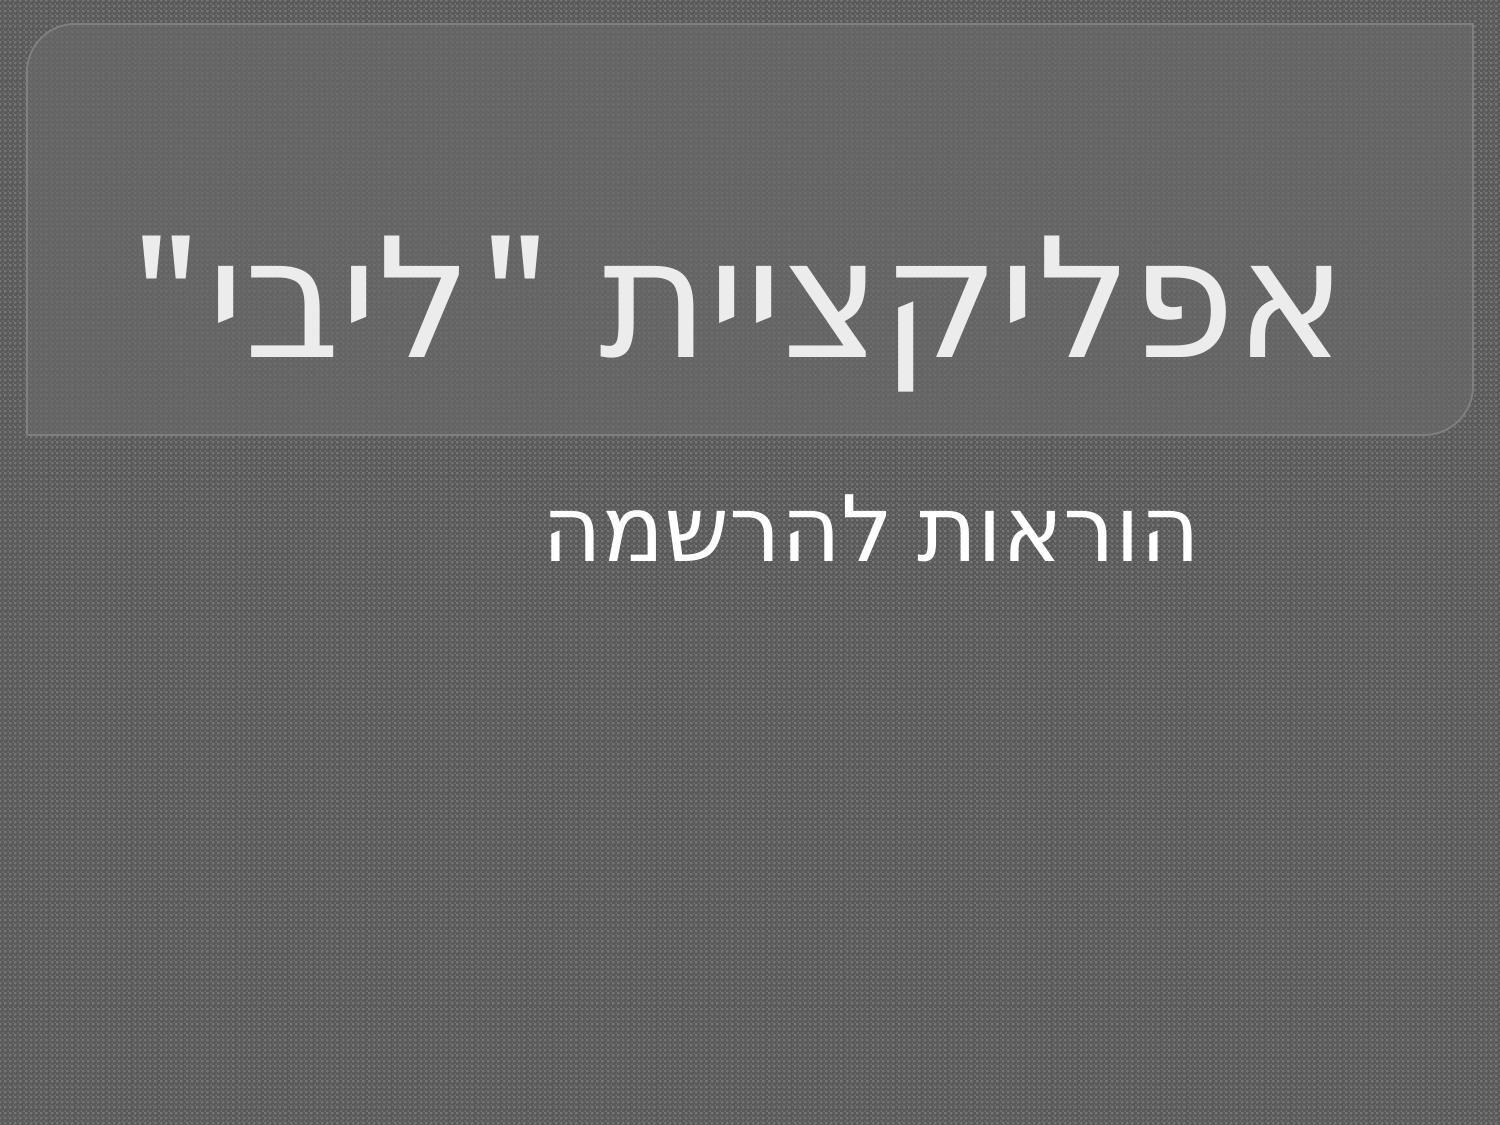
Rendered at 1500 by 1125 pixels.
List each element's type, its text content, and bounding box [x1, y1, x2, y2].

title אפליקציית "ליבי" [76, 62, 1427, 399]
subtitle הוראות להרשמה [350, 462, 1427, 750]
